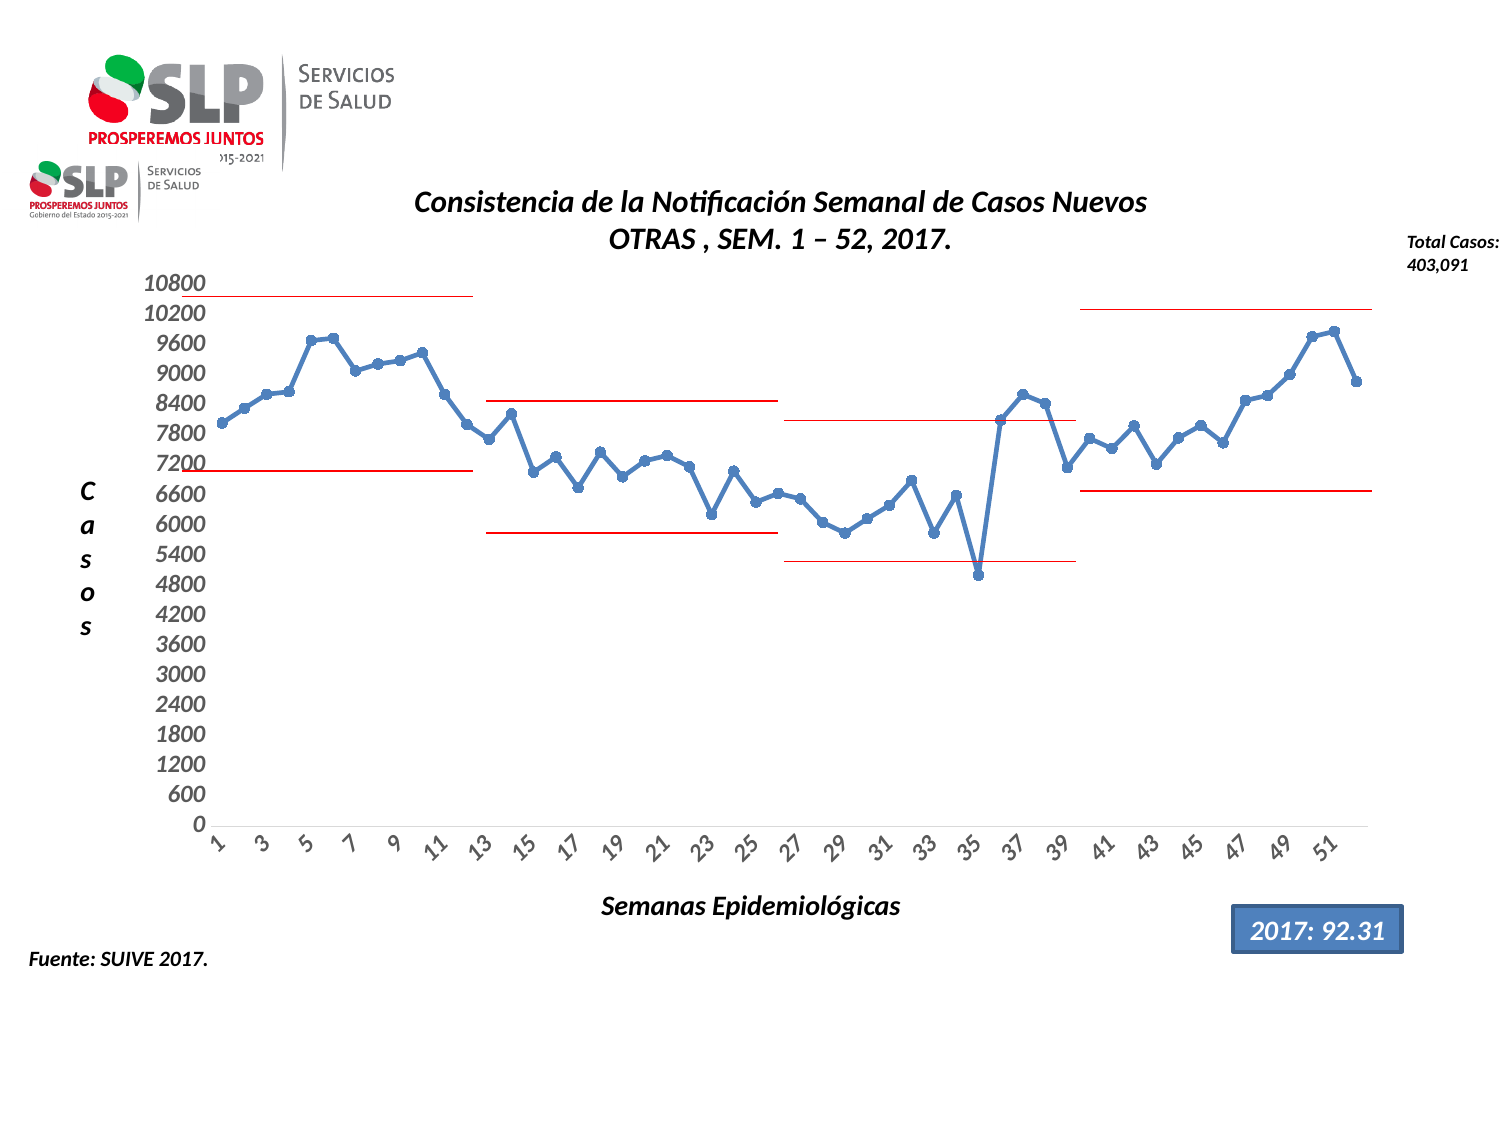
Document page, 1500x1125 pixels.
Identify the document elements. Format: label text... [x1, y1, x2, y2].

text_box 2017: 92.31 [1231, 904, 1404, 954]
text_box Consistencia de la Notificación Semanal de Casos Nuevos OTRAS , SEM. 1 – 52, 2017. [202, 173, 1360, 258]
text_box Casos [65, 465, 102, 649]
picture [2, 54, 394, 228]
text_box Semanas Epidemiológicas [420, 889, 1088, 929]
text_box Fuente: SUIVE 2017. [14, 937, 325, 979]
chart [116, 260, 1394, 881]
text_box Total Casos: 403,091 [1392, 222, 1500, 283]
